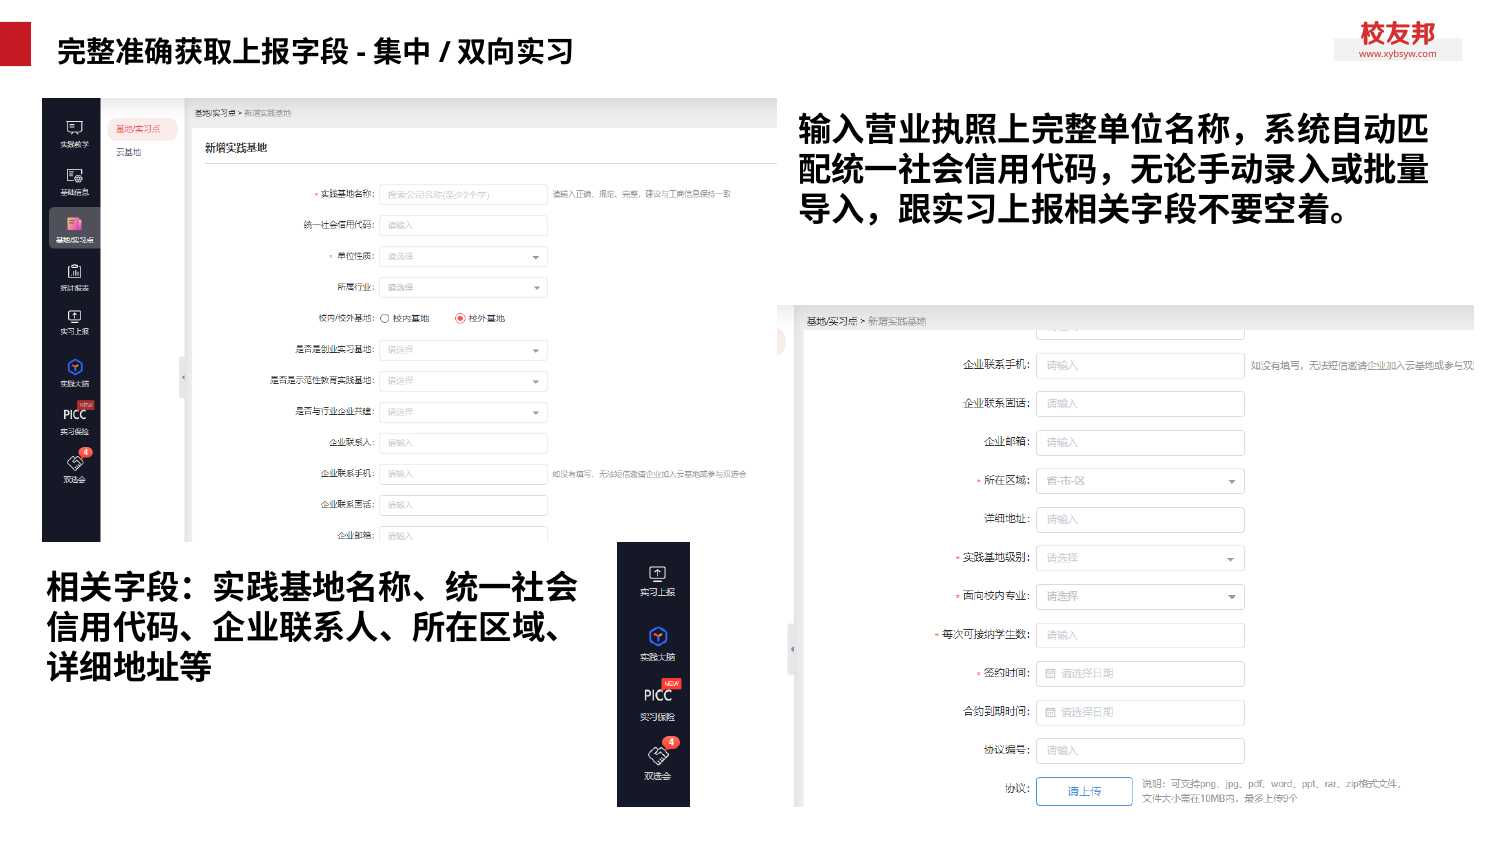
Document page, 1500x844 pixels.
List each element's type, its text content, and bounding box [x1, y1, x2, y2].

text_box 相关字段：实践基地名称、统一社会信用代码、企业联系人、所在区域、详细地址等 [31, 558, 609, 694]
title 完整准确获取上报字段-集中/双向实习 [42, 11, 939, 77]
text_box 输入营业执照上完整单位名称，系统自动匹配统一社会信用代码，无论手动录入或批量导入，跟实习上报相关字段不要空着。 [783, 100, 1455, 236]
picture [1361, 21, 1435, 45]
picture [42, 98, 1474, 807]
